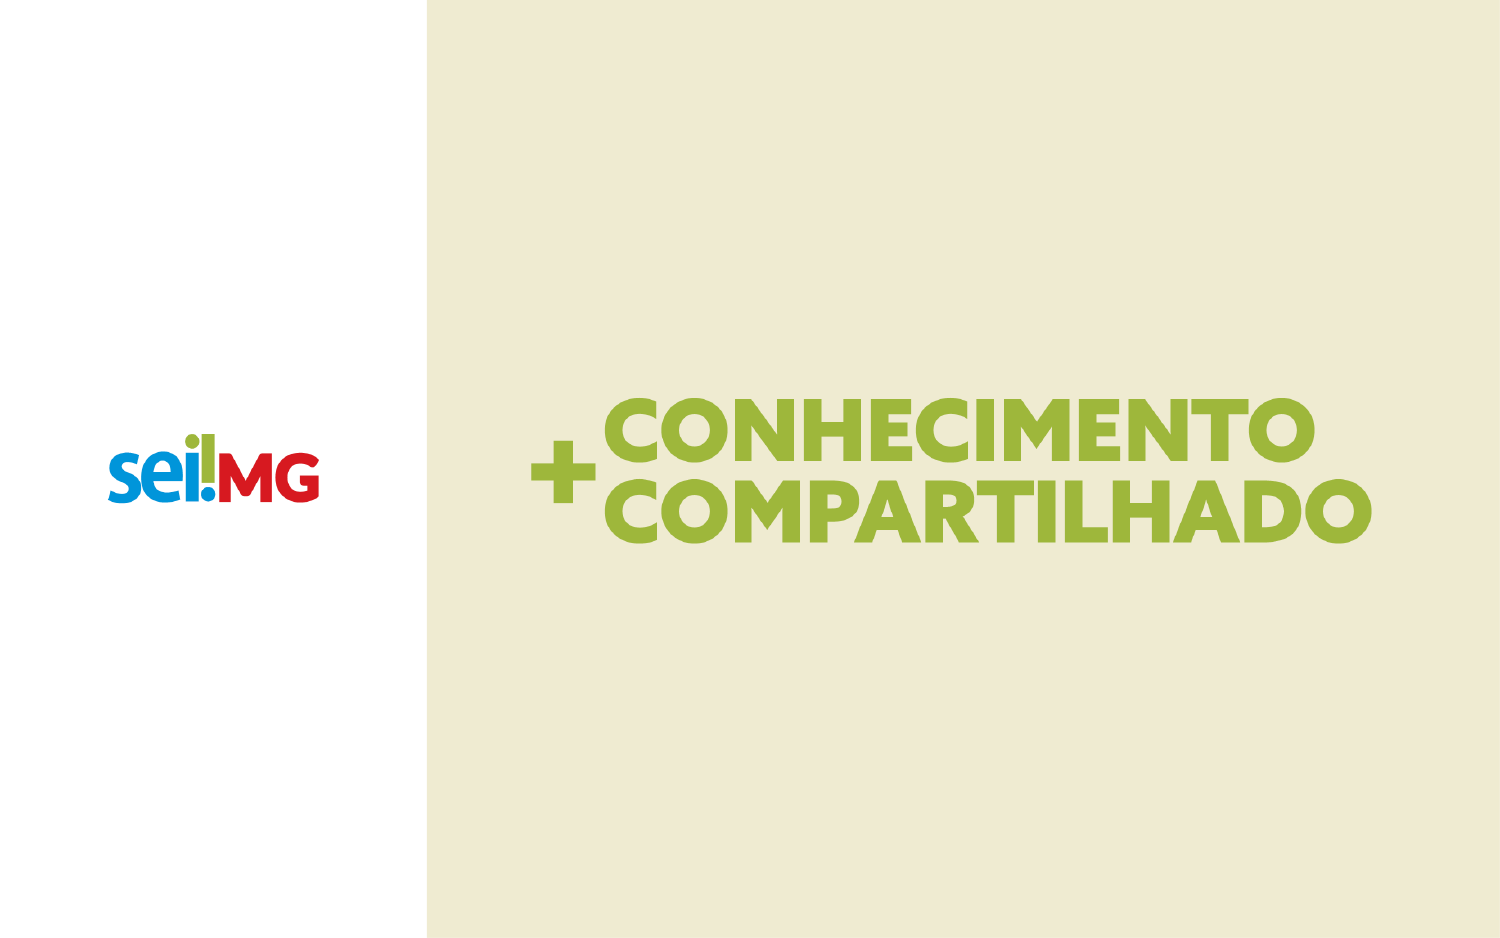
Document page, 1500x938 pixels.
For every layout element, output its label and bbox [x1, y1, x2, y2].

list [0, 0, 1500, 938]
